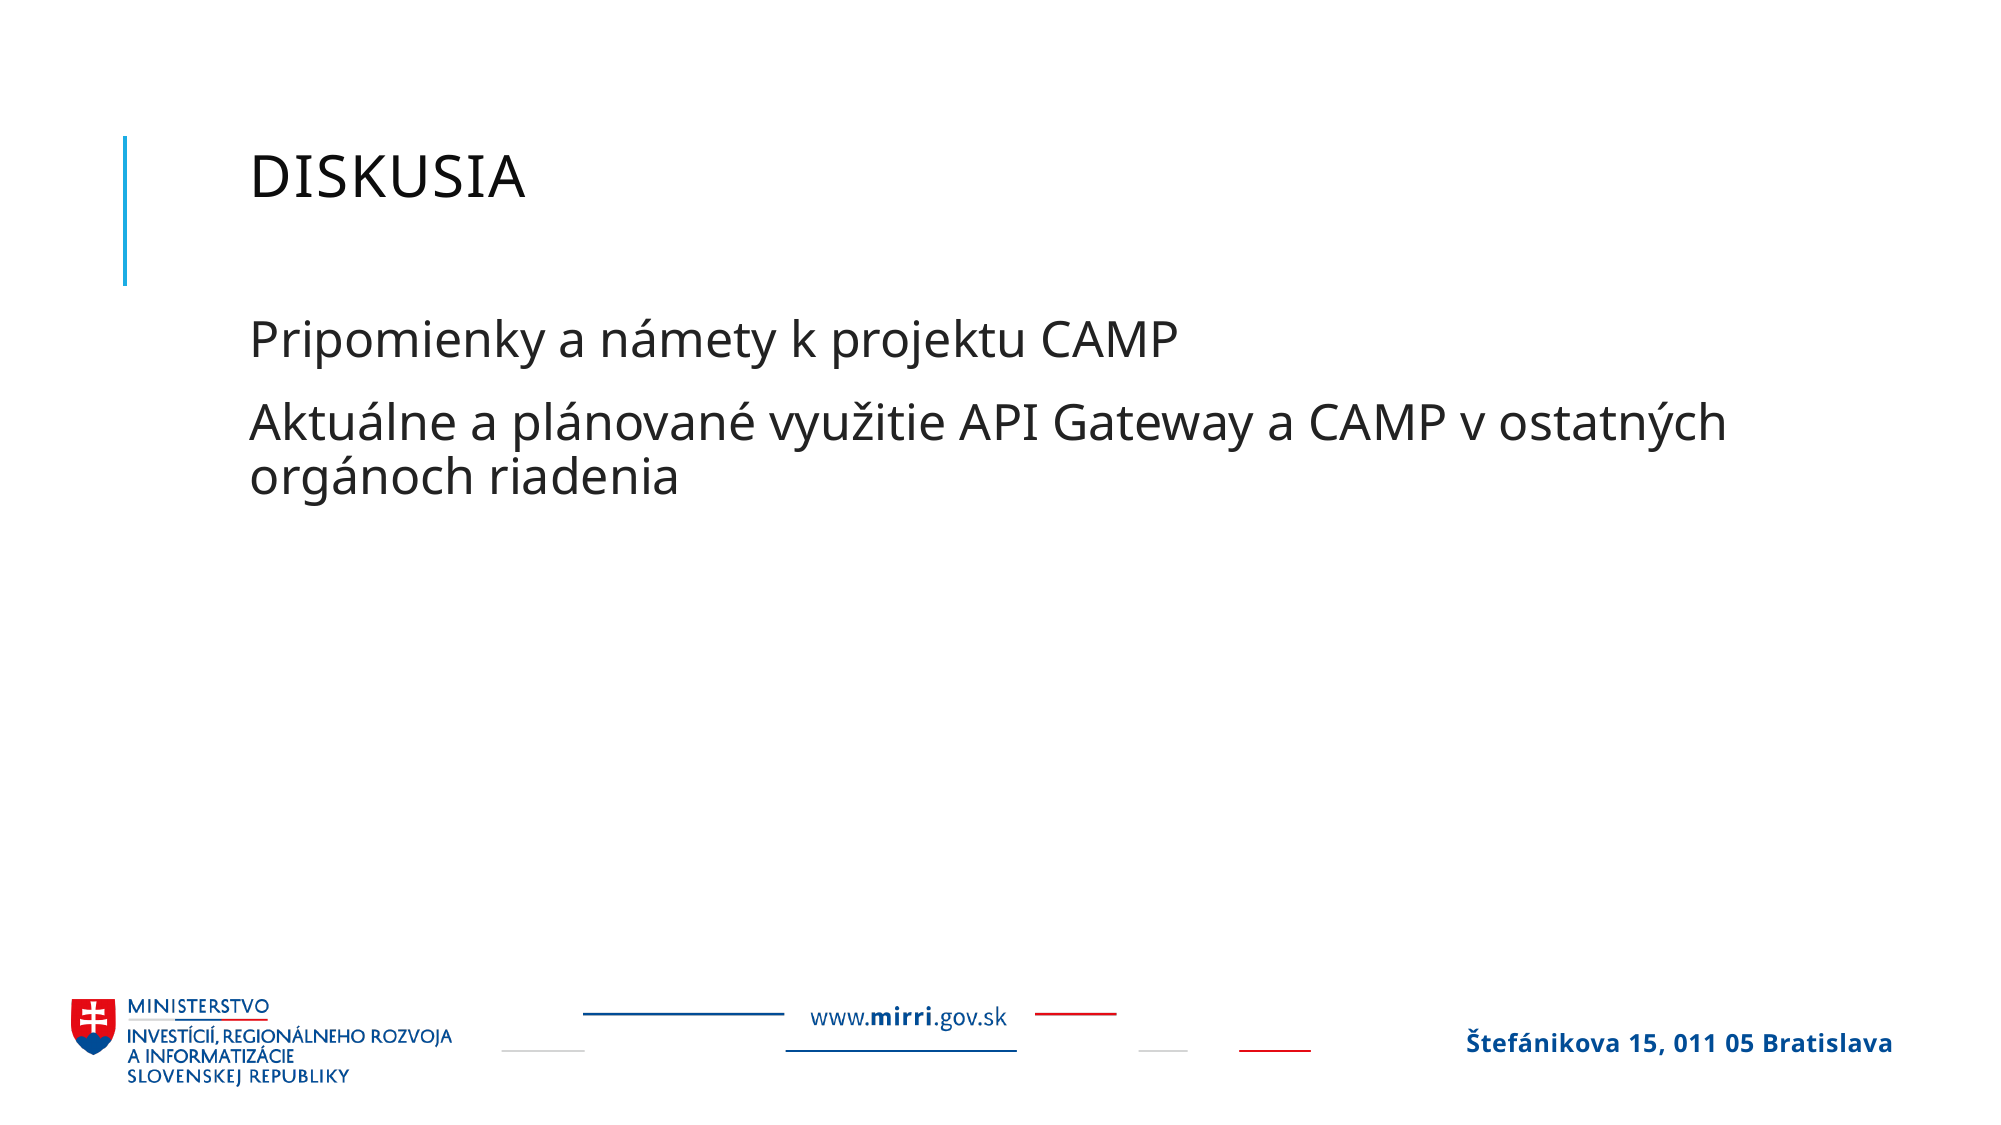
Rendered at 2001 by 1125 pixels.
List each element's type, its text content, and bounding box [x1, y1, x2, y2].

picture [71, 999, 452, 1087]
list Pripomienky a námety k projektu CAMP Aktuálne a plánované využitie API Gateway a CAMP v ostatných orgánoch riadenia [249, 314, 1750, 920]
title Diskusia [249, 153, 1750, 276]
picture [501, 1006, 1311, 1052]
